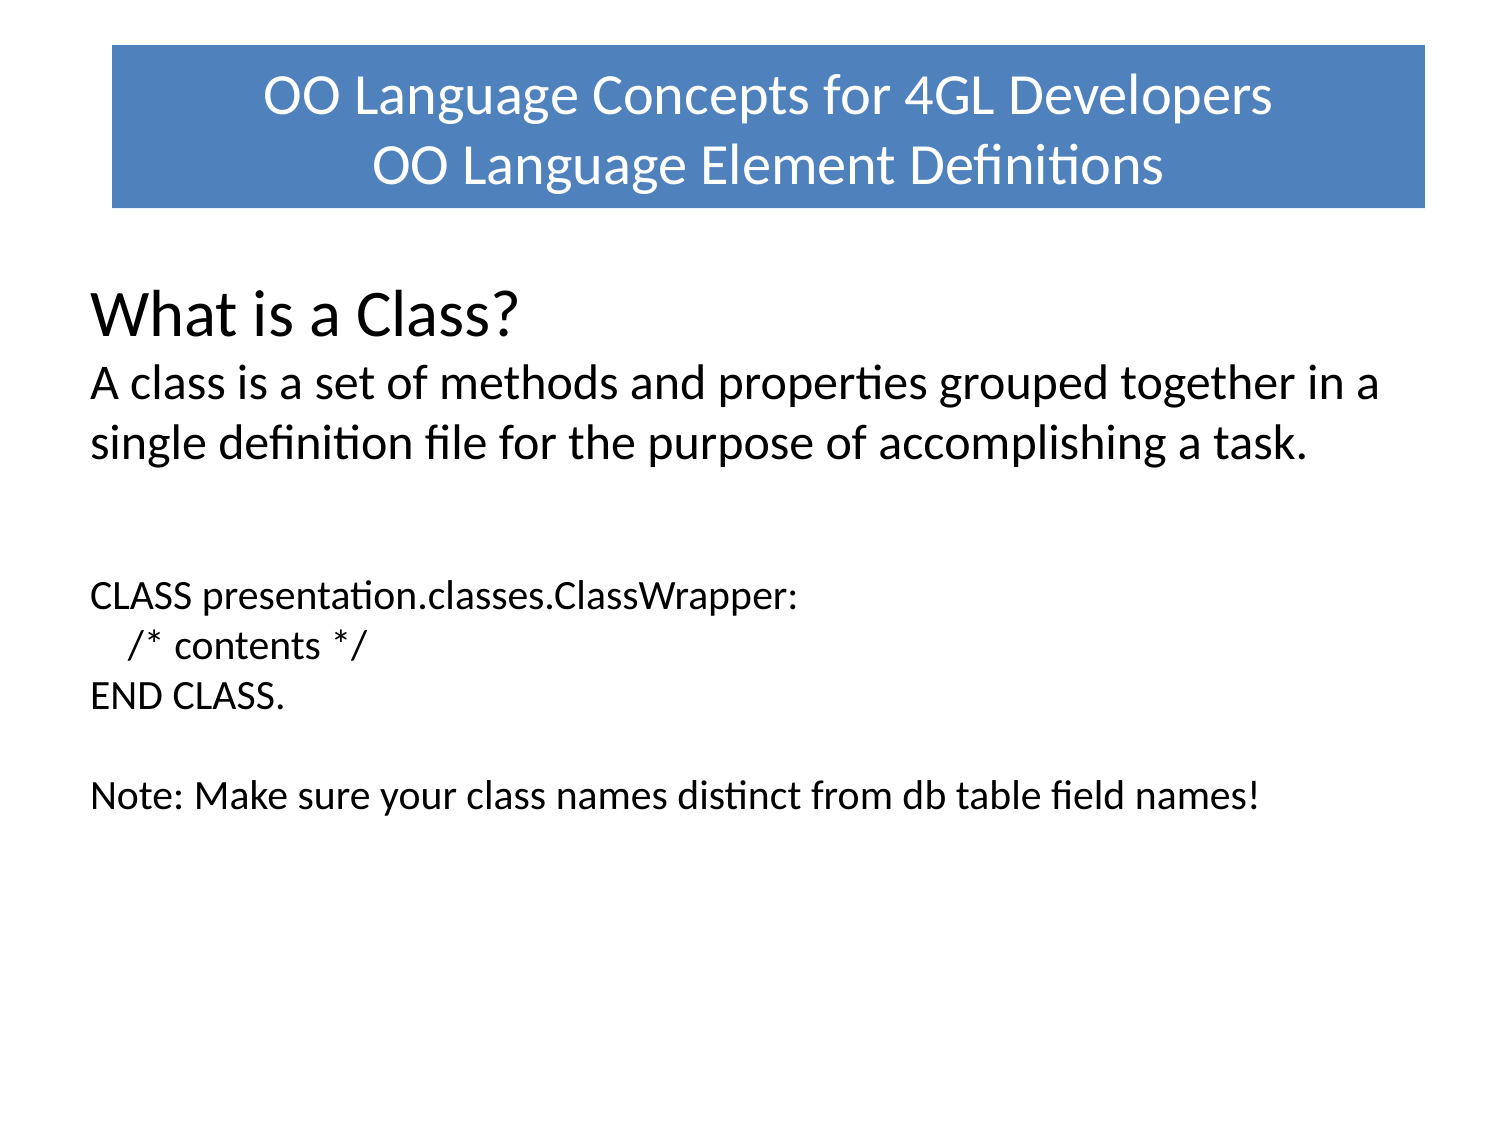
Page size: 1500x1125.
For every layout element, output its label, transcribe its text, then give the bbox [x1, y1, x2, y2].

title OO Language Concepts for 4GL Developers OO Language Element Definitions [112, 45, 1425, 209]
list What is a Class? A class is a set of methods and properties grouped together in a single definition file for the purpose of accomplishing a task. CLASS presentation.classes.ClassWrapper: /* contents */ END CLASS. Note: Make sure your class names distinct from db table field names! [75, 262, 1425, 1005]
